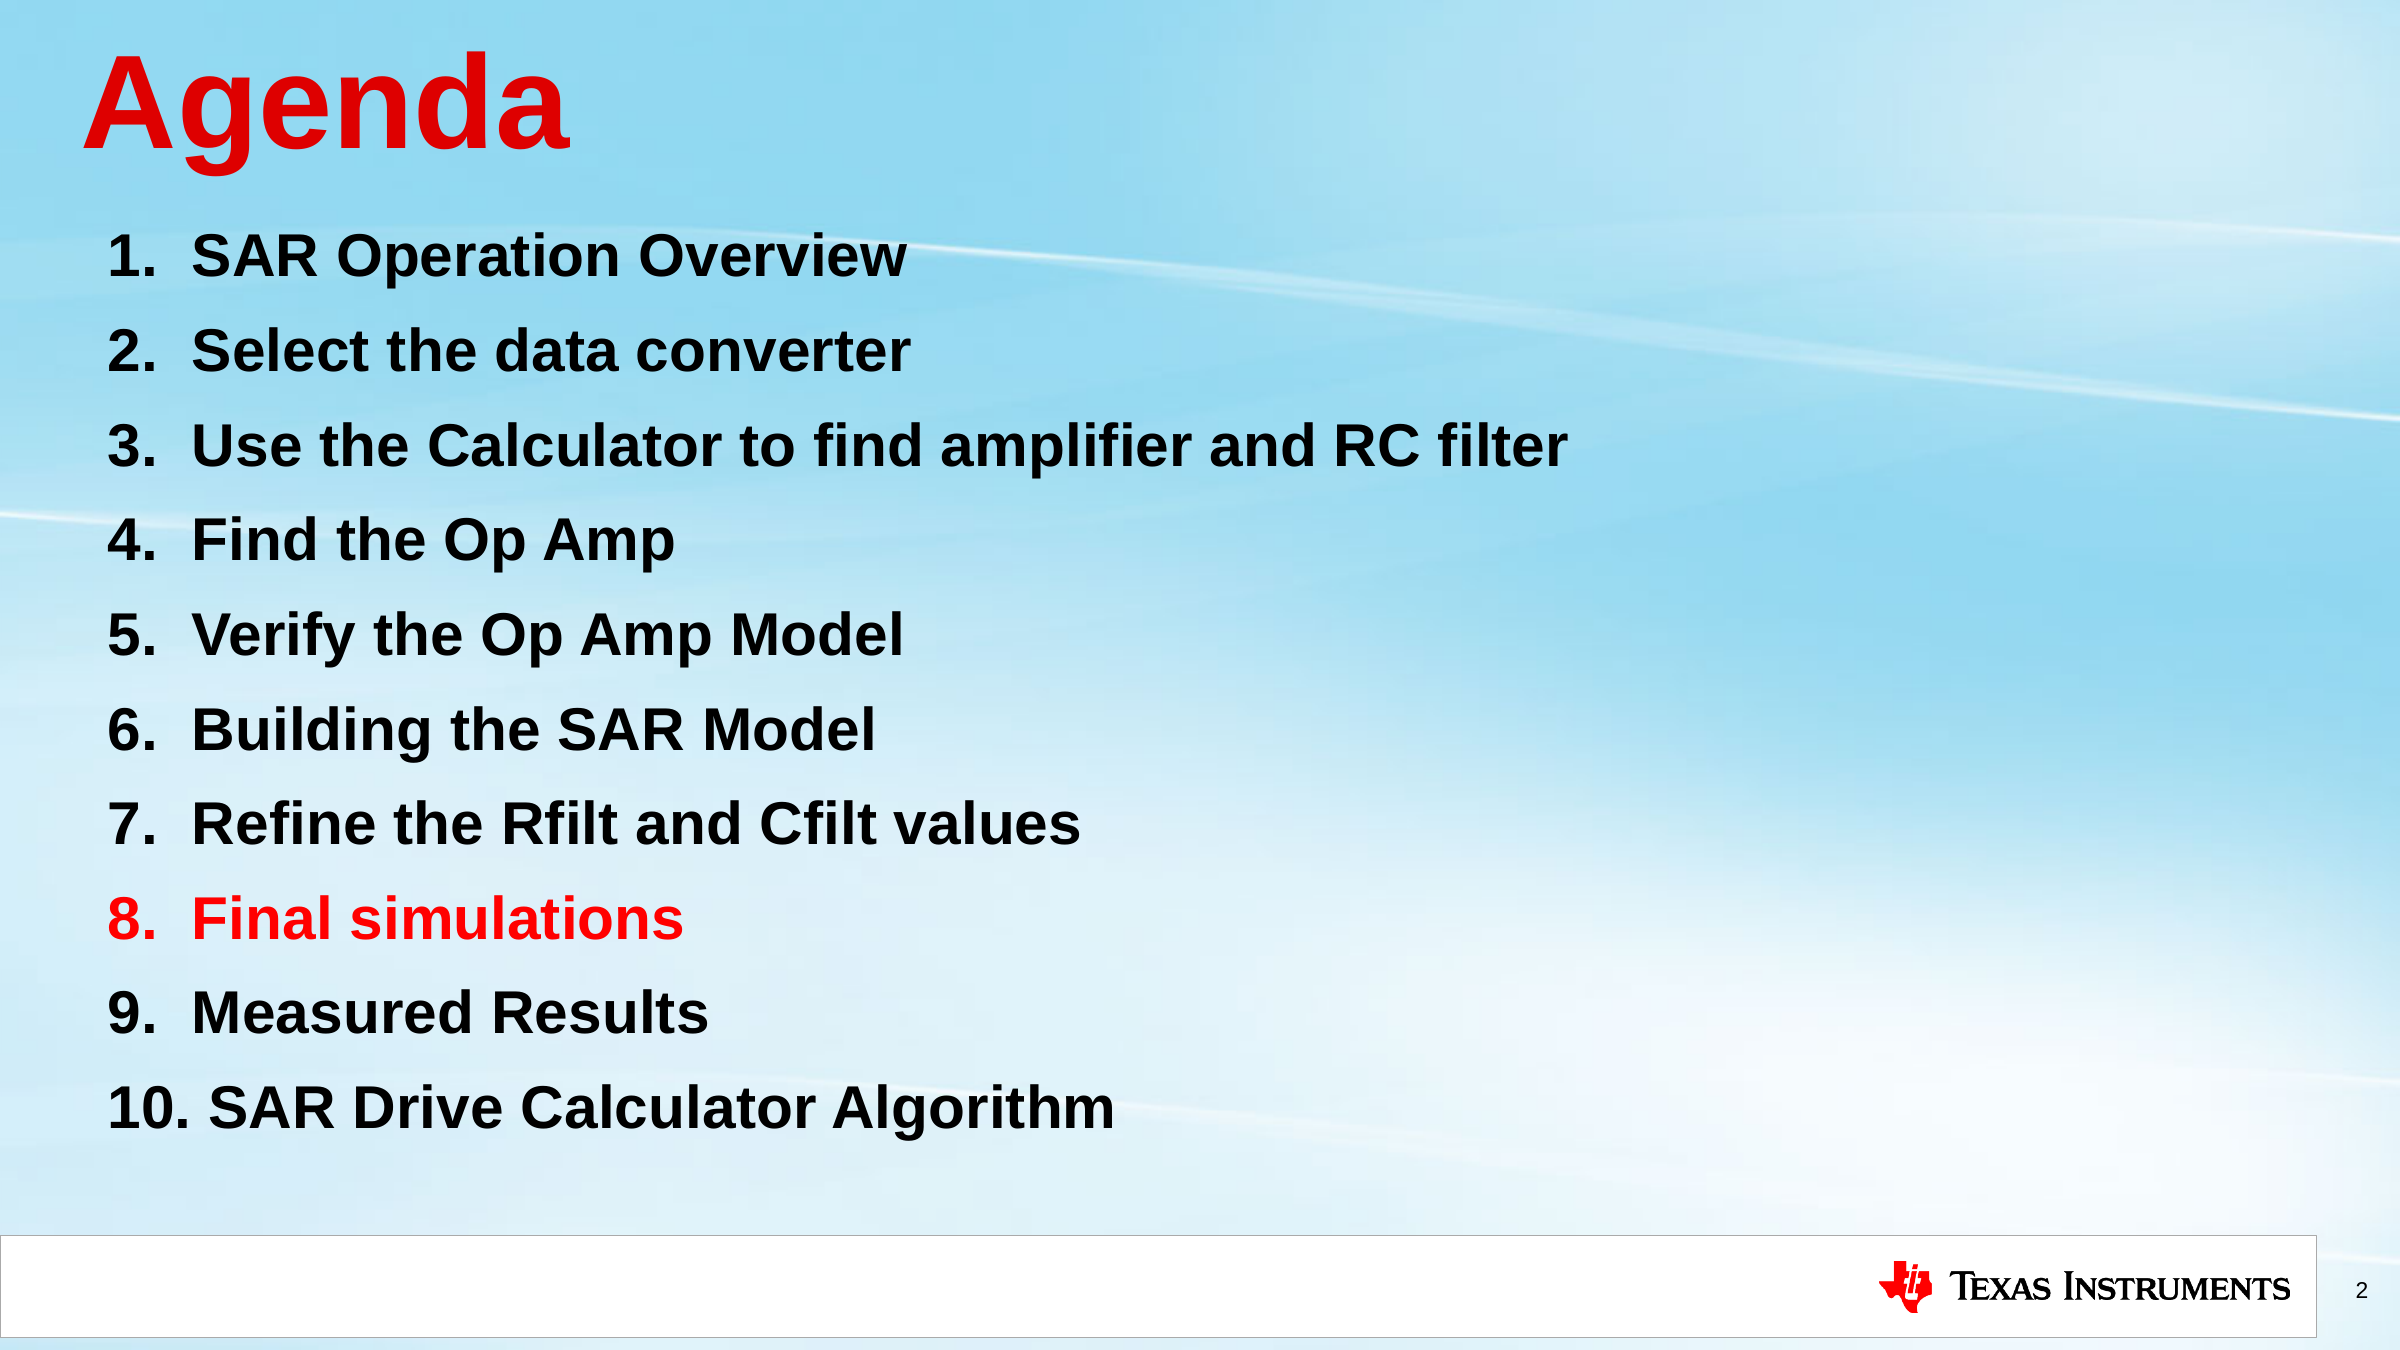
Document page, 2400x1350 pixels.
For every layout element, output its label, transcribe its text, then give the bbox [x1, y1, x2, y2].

text_box SAR Operation Overview Select the data converter Use the Calculator to find amplifier and RC filter Find the Op Amp Verify the Op Amp Model Building the SAR Model Refine the Rfilt and Cfilt values Final simulations Measured Results SAR Drive Calculator Algorithm [87, 206, 2310, 1180]
picture [1879, 1261, 2290, 1265]
picture [0, 0, 2400, 1350]
picture [1879, 1307, 2290, 1313]
slide_number 2 [1828, 1265, 2389, 1307]
text_box Agenda [60, 28, 2281, 189]
